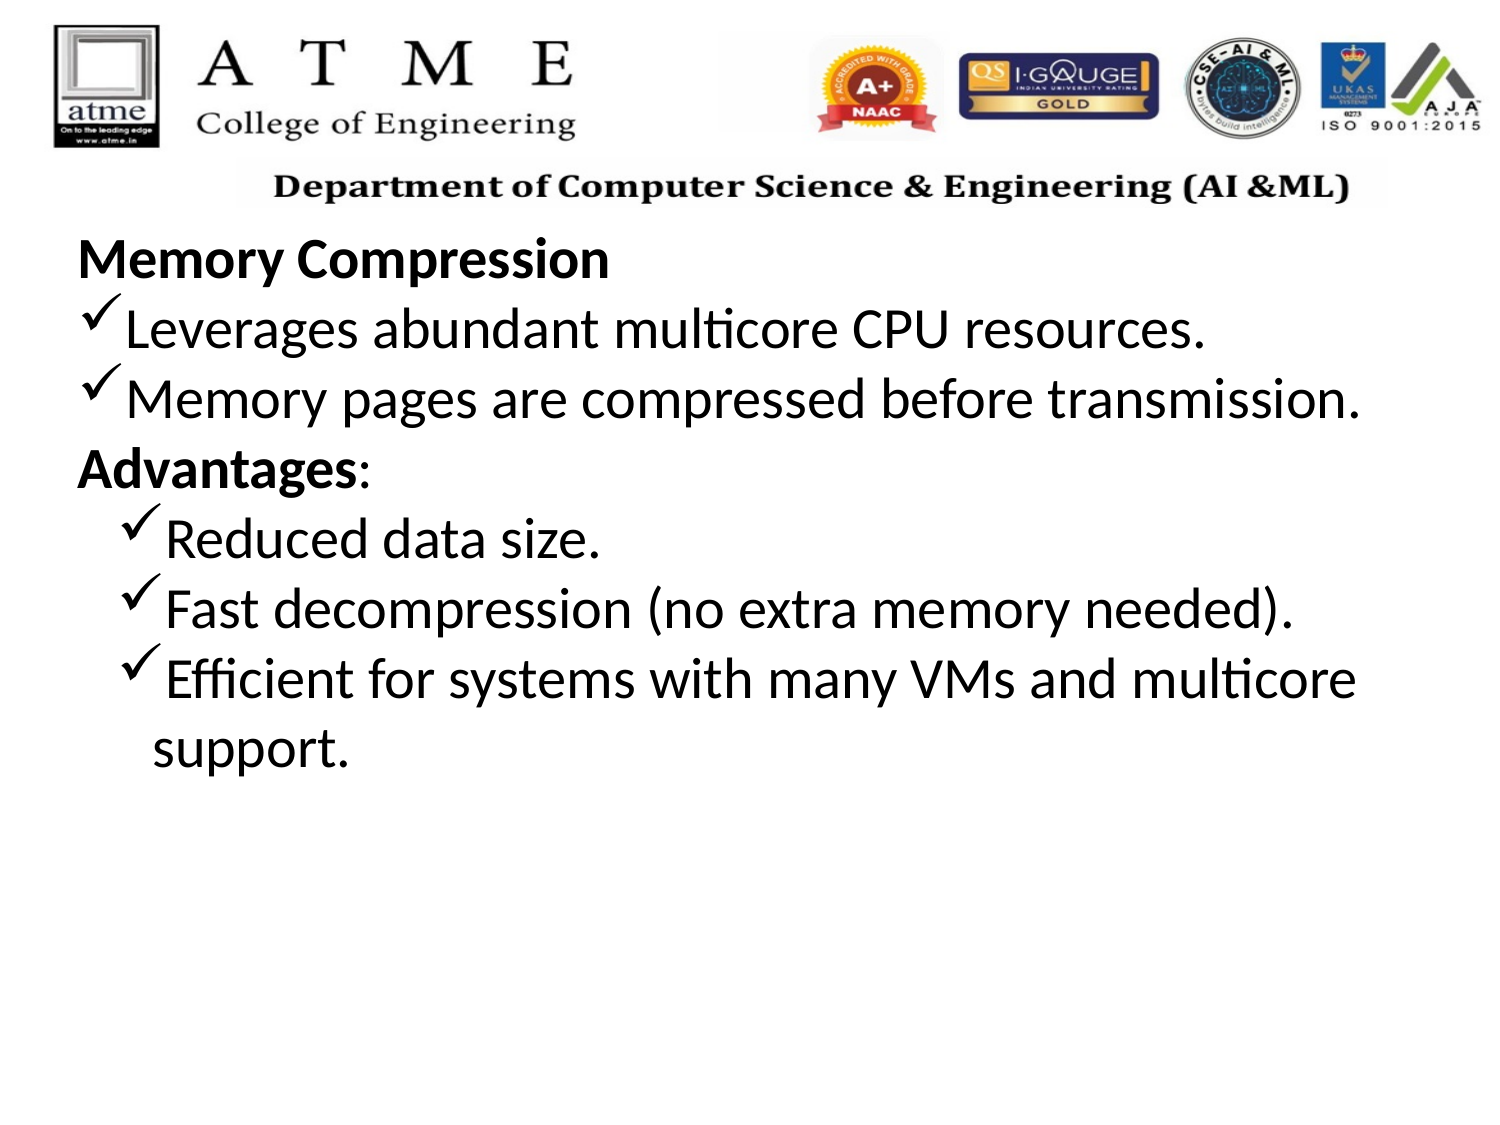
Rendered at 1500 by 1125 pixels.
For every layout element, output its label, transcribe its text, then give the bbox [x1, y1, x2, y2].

text_box Memory Compression Leverages abundant multicore CPU resources. Memory pages are compressed before transmission. Advantages: Reduced data size. Fast decompression (no extra memory needed). Efficient for systems with many VMs and multicore support. [62, 234, 1438, 787]
picture [24, 0, 1500, 226]
